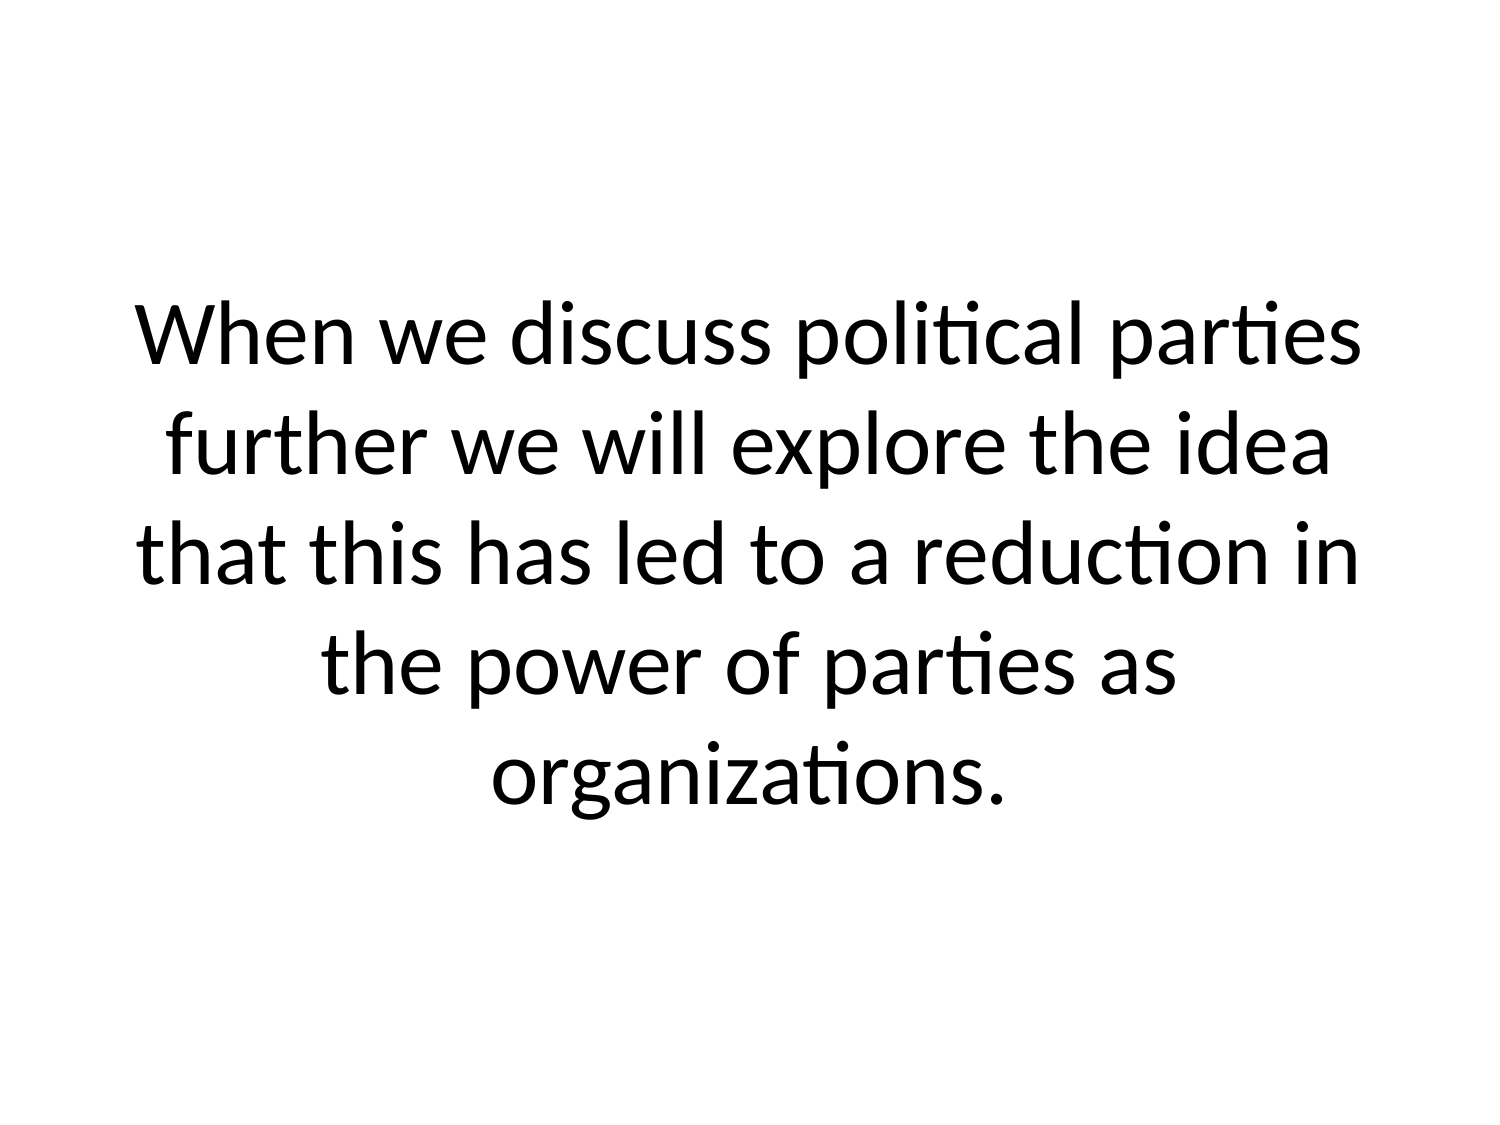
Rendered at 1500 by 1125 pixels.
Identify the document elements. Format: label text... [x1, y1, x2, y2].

title When we discuss political parties further we will explore the idea that this has led to a reduction in the power of parties as organizations. [74, 44, 1426, 1051]
